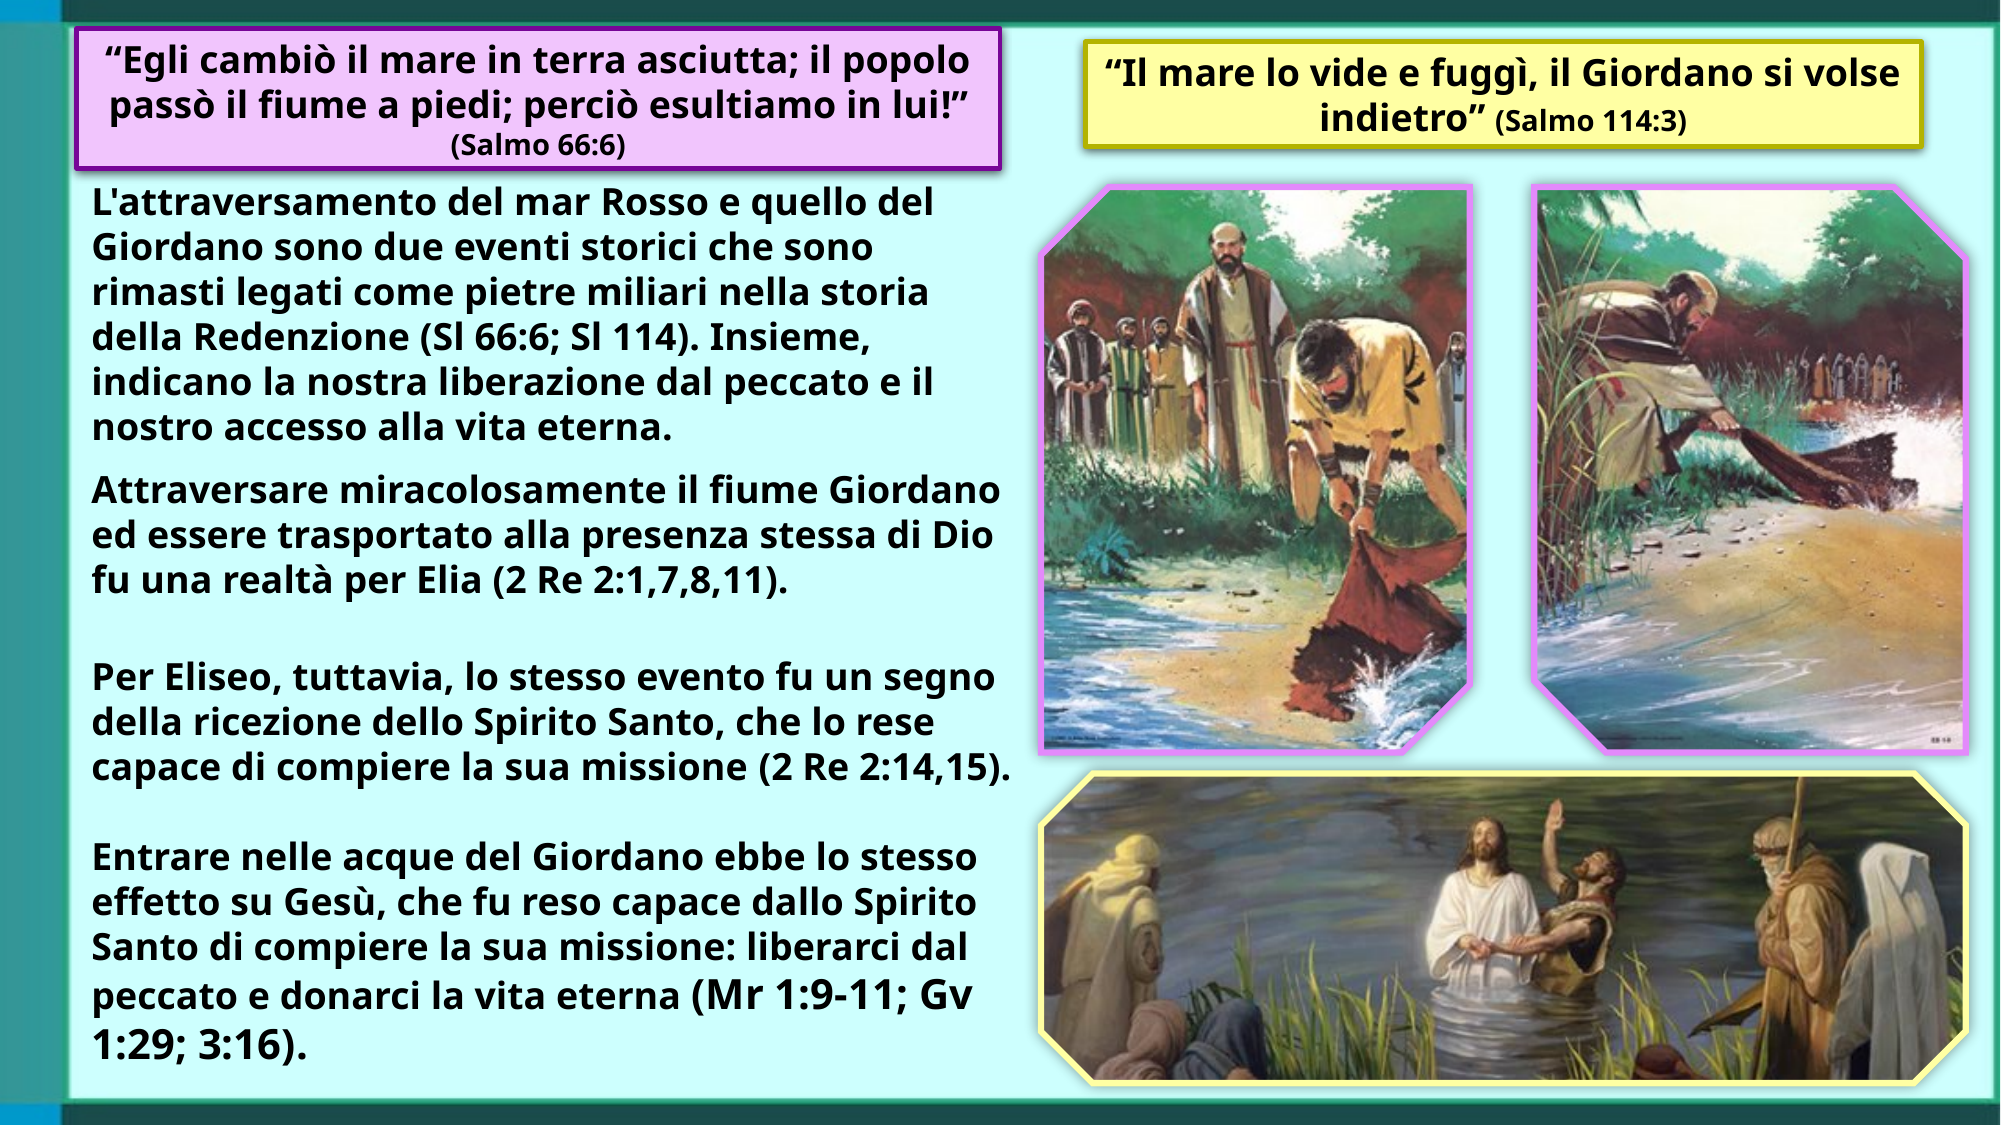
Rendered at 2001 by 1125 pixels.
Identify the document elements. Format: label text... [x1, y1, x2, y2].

text_box Entrare nelle acque del Giordano ebbe lo stesso effetto su Gesù, che fu reso capace dallo Spirito Santo di compiere la sua missione: liberarci dal peccato e donarci la vita eterna (Mr 1:9-11; Gv 1:29; 3:16). [76, 825, 1028, 1076]
text_box “Egli cambiò il mare in terra asciutta; il popolo passò il fiume a piedi; perciò esultiamo in lui!” (Salmo 66:6) [76, 28, 1000, 169]
text_box Attraversare miracolosamente il fiume Giordano ed essere trasportato alla presenza stessa di Dio fu una realtà per Elia (2 Re 2:1,7,8,11). [76, 458, 1028, 609]
picture [0, 0, 2001, 1125]
text_box “Il mare lo vide e fuggì, il Giordano si volse indietro” (Salmo 114:3) [1085, 41, 1922, 147]
text_box Per Eliseo, tuttavia, lo stesso evento fu un segno della ricezione dello Spirito Santo, che lo rese capace di compiere la sua missione (2 Re 2:14,15). [76, 645, 1028, 796]
text_box L'attraversamento del mar Rosso e quello del Giordano sono due eventi storici che sono rimasti legati come pietre miliari nella storia della Redenzione (Sl 66:6; Sl 114). Insieme, indicano la nostra liberazione dal peccato e il nostro accesso alla vita eterna. [76, 170, 1028, 456]
